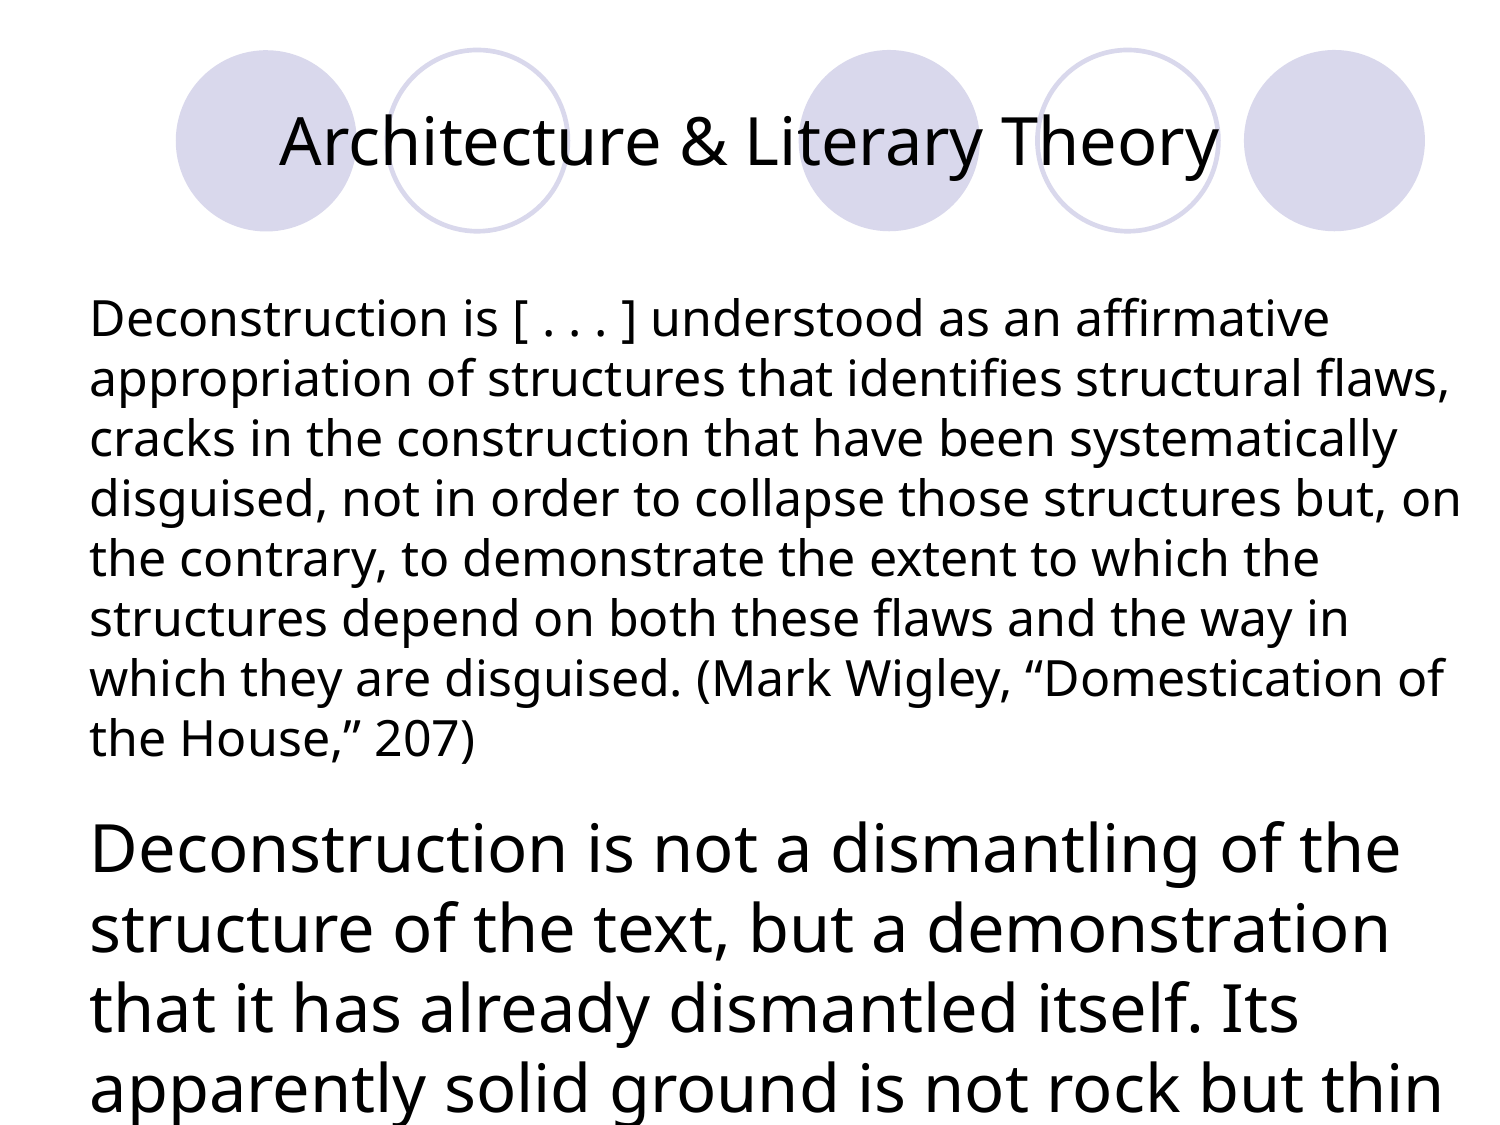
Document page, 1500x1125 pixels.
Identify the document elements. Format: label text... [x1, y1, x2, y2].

text_box Deconstruction is not a dismantling of the structure of the text, but a demonstration that it has already dismantled itself. Its apparently solid ground is not rock but thin air. (Linda H. Peterson) [0, 798, 1500, 1125]
text_box Deconstruction is [ . . . ] understood as an affirmative appropriation of structures that identifies structural flaws, cracks in the construction that have been systematically disguised, not in order to collapse those structures but, on the contrary, to demonstrate the extent to which the structures depend on both these flaws and the way in which they are disguised. (Mark Wigley, “Domestication of the House,” 207) [0, 278, 1500, 774]
title Architecture & Literary Theory [0, 44, 1500, 233]
